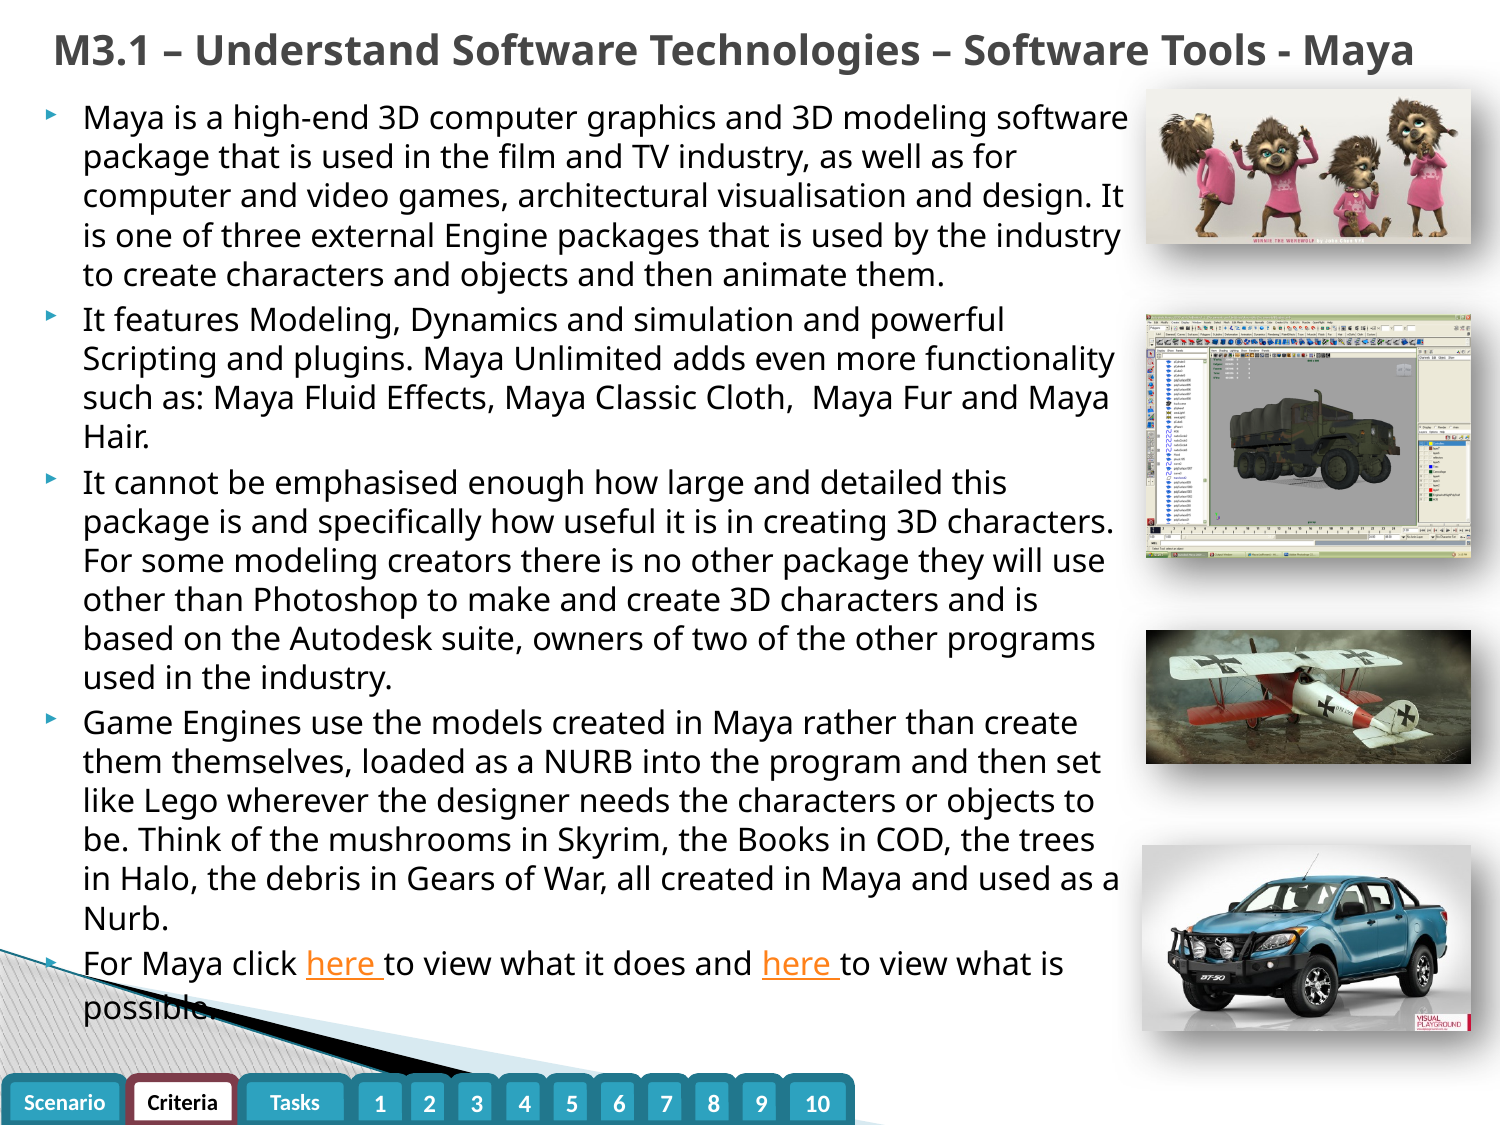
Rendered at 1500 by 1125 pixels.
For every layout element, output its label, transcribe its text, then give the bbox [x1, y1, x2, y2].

list Maya is a high-end 3D computer graphics and 3D modeling software package that is used in the film and TV industry, as well as for computer and video games, architectural visualisation and design. It is one of three external Engine packages that is used by the industry to create characters and objects and then animate them. It features Modeling, Dynamics and simulation and powerful Scripting and plugins. Maya Unlimited adds even more functionality such as: Maya Fluid Effects, Maya Classic Cloth, Maya Fur and Maya Hair. It cannot be emphasised enough how large and detailed this package is and specifically how useful it is in creating 3D characters. For some modeling creators there is no other package they will use other than Photoshop to make and create 3D characters and is based on the Autodesk suite, owners of two of the other programs used in the industry. Game Engines use the models created in Maya rather than create them themselves, loaded as a NURB into the program and then set like Lego wherever the designer needs the characters or objects to be. Think of the mushrooms in Skyrim, the Books in COD, the trees in Halo, the debris in Gears of War, all created in Maya and used as a Nurb. For Maya click here to view what it does and here to view what is possible. [29, 90, 1149, 1047]
picture [1142, 845, 1471, 1031]
picture [1145, 89, 1471, 244]
picture [1145, 314, 1471, 558]
text_box M3.1 – Understand Software Technologies – Software Tools - Maya [37, 7, 1471, 90]
picture [1145, 629, 1471, 764]
